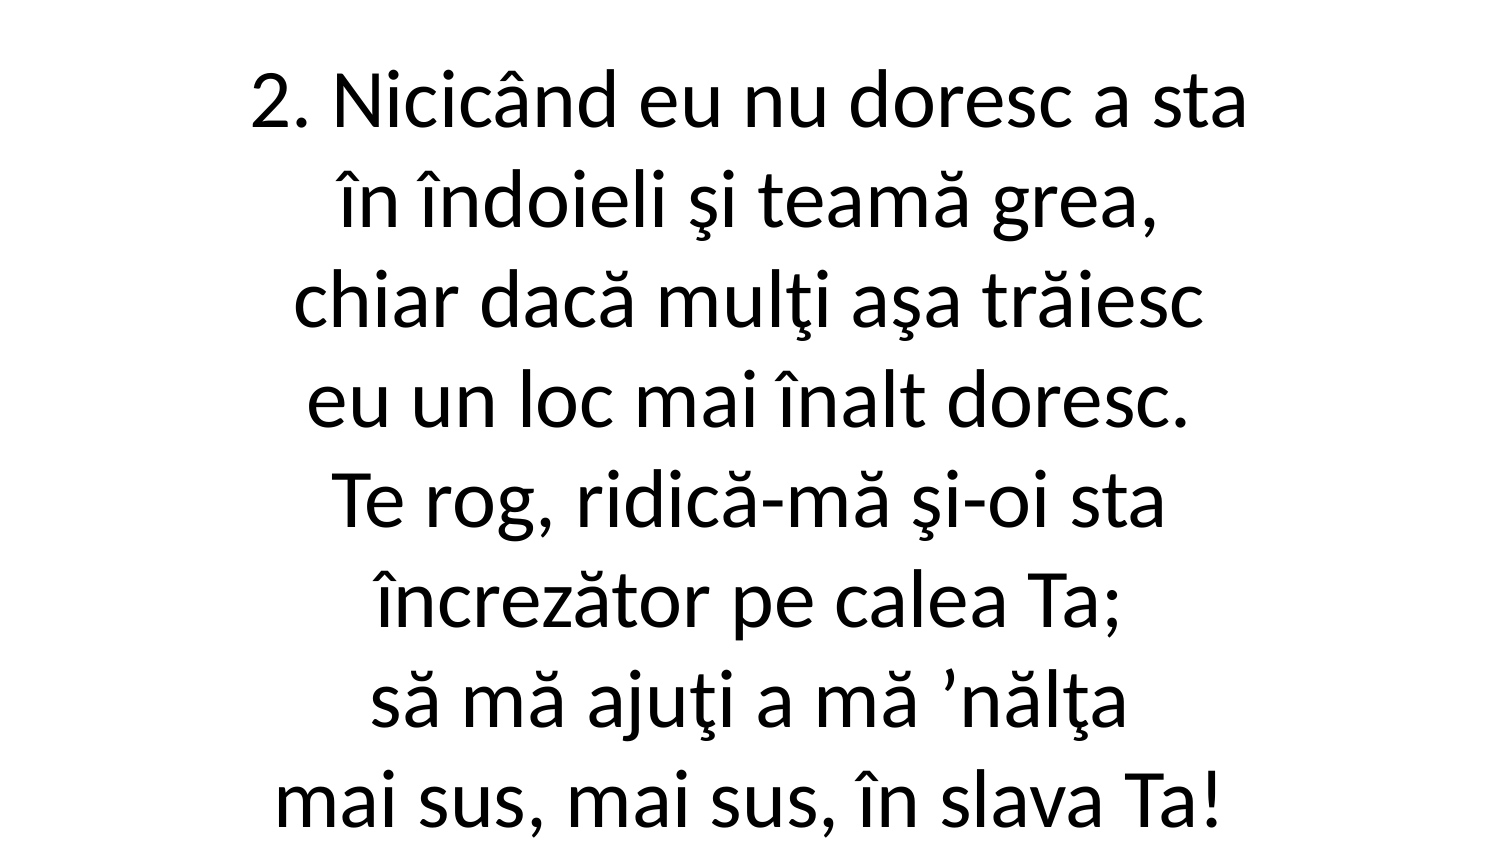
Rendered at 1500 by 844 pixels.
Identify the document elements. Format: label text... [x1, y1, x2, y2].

text_box 2. Nicicând eu nu doresc a sta în îndoieli şi teamă grea, chiar dacă mulţi aşa trăiesc eu un loc mai înalt doresc. Te rog, ridică-mă şi-oi sta încrezător pe calea Ta; să mă ajuţi a mă ʼnălţa mai sus, mai sus, în slava Ta! [234, 0, 1266, 844]
